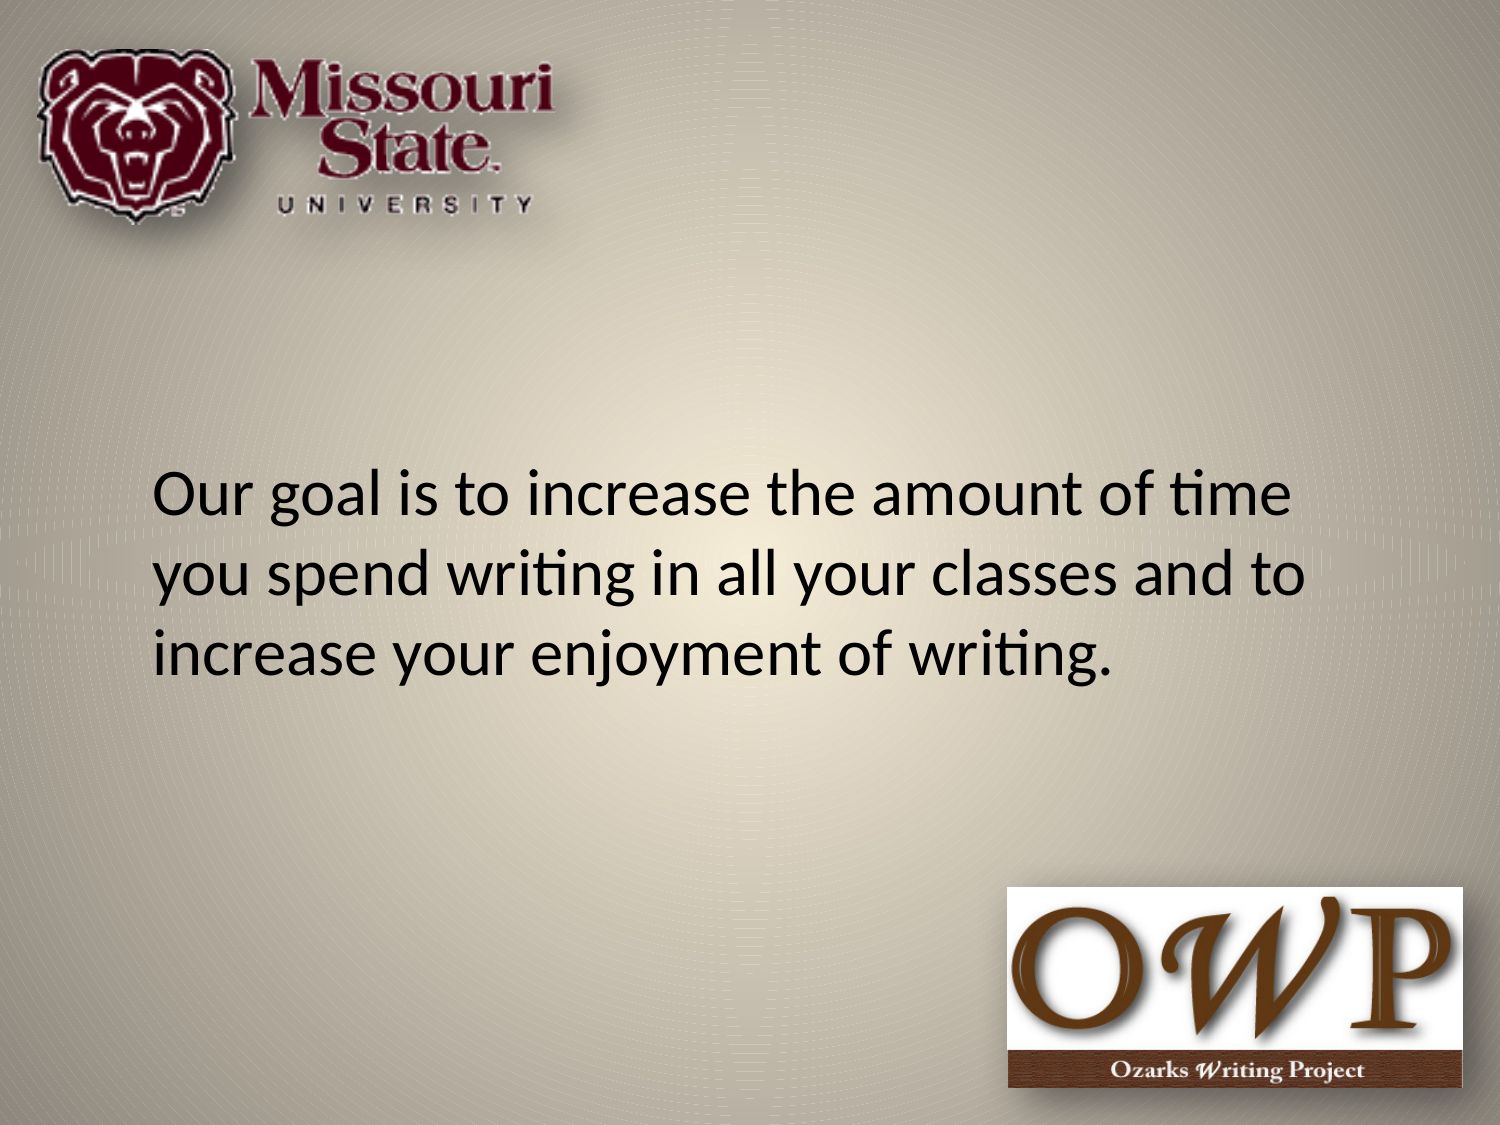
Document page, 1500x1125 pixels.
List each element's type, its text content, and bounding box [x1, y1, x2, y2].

picture [37, 49, 555, 226]
picture [1007, 887, 1463, 1088]
text_box Our goal is to increase the amount of time you spend writing in all your classes and to increase your enjoyment of writing. [137, 441, 1375, 786]
